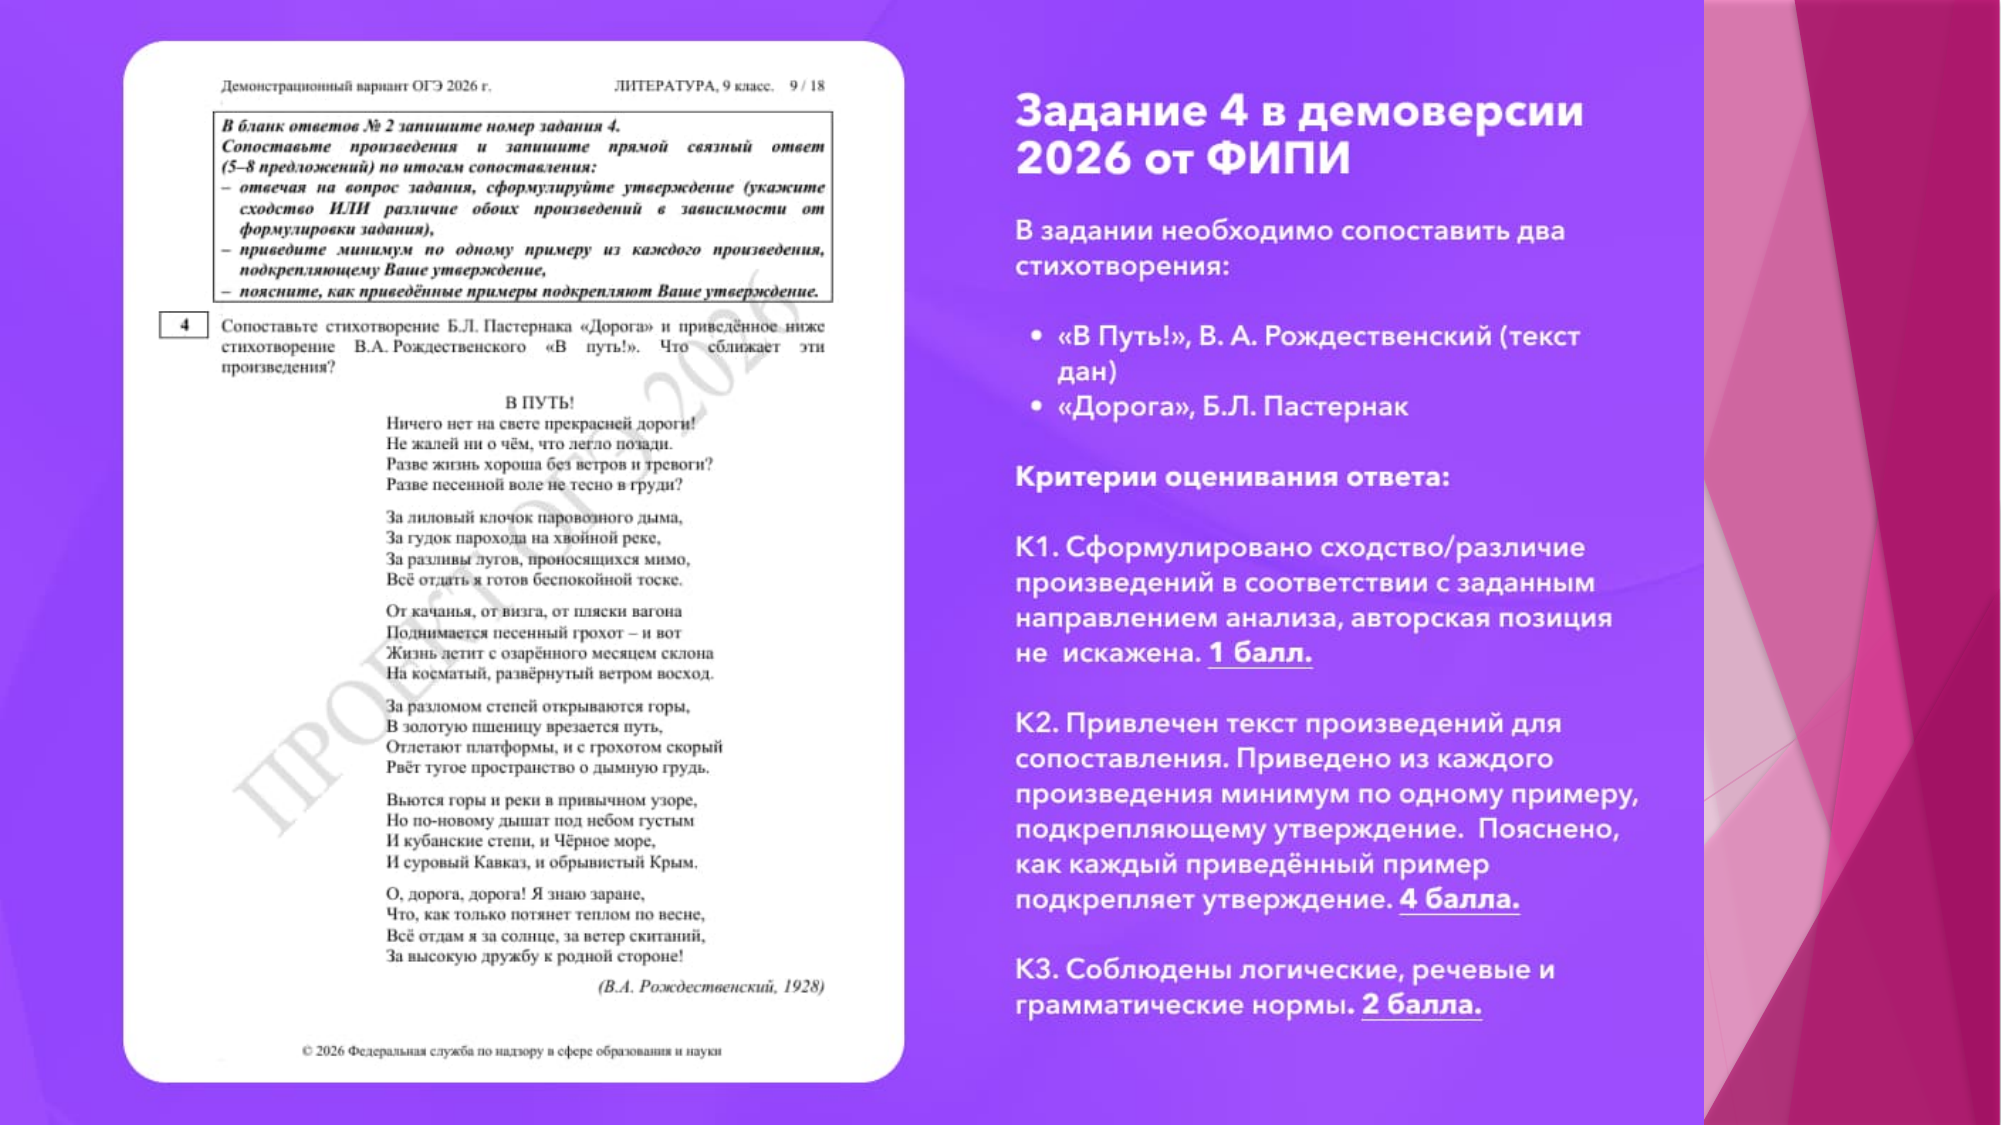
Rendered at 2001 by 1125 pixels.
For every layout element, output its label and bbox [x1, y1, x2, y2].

list [0, 0, 1704, 1125]
